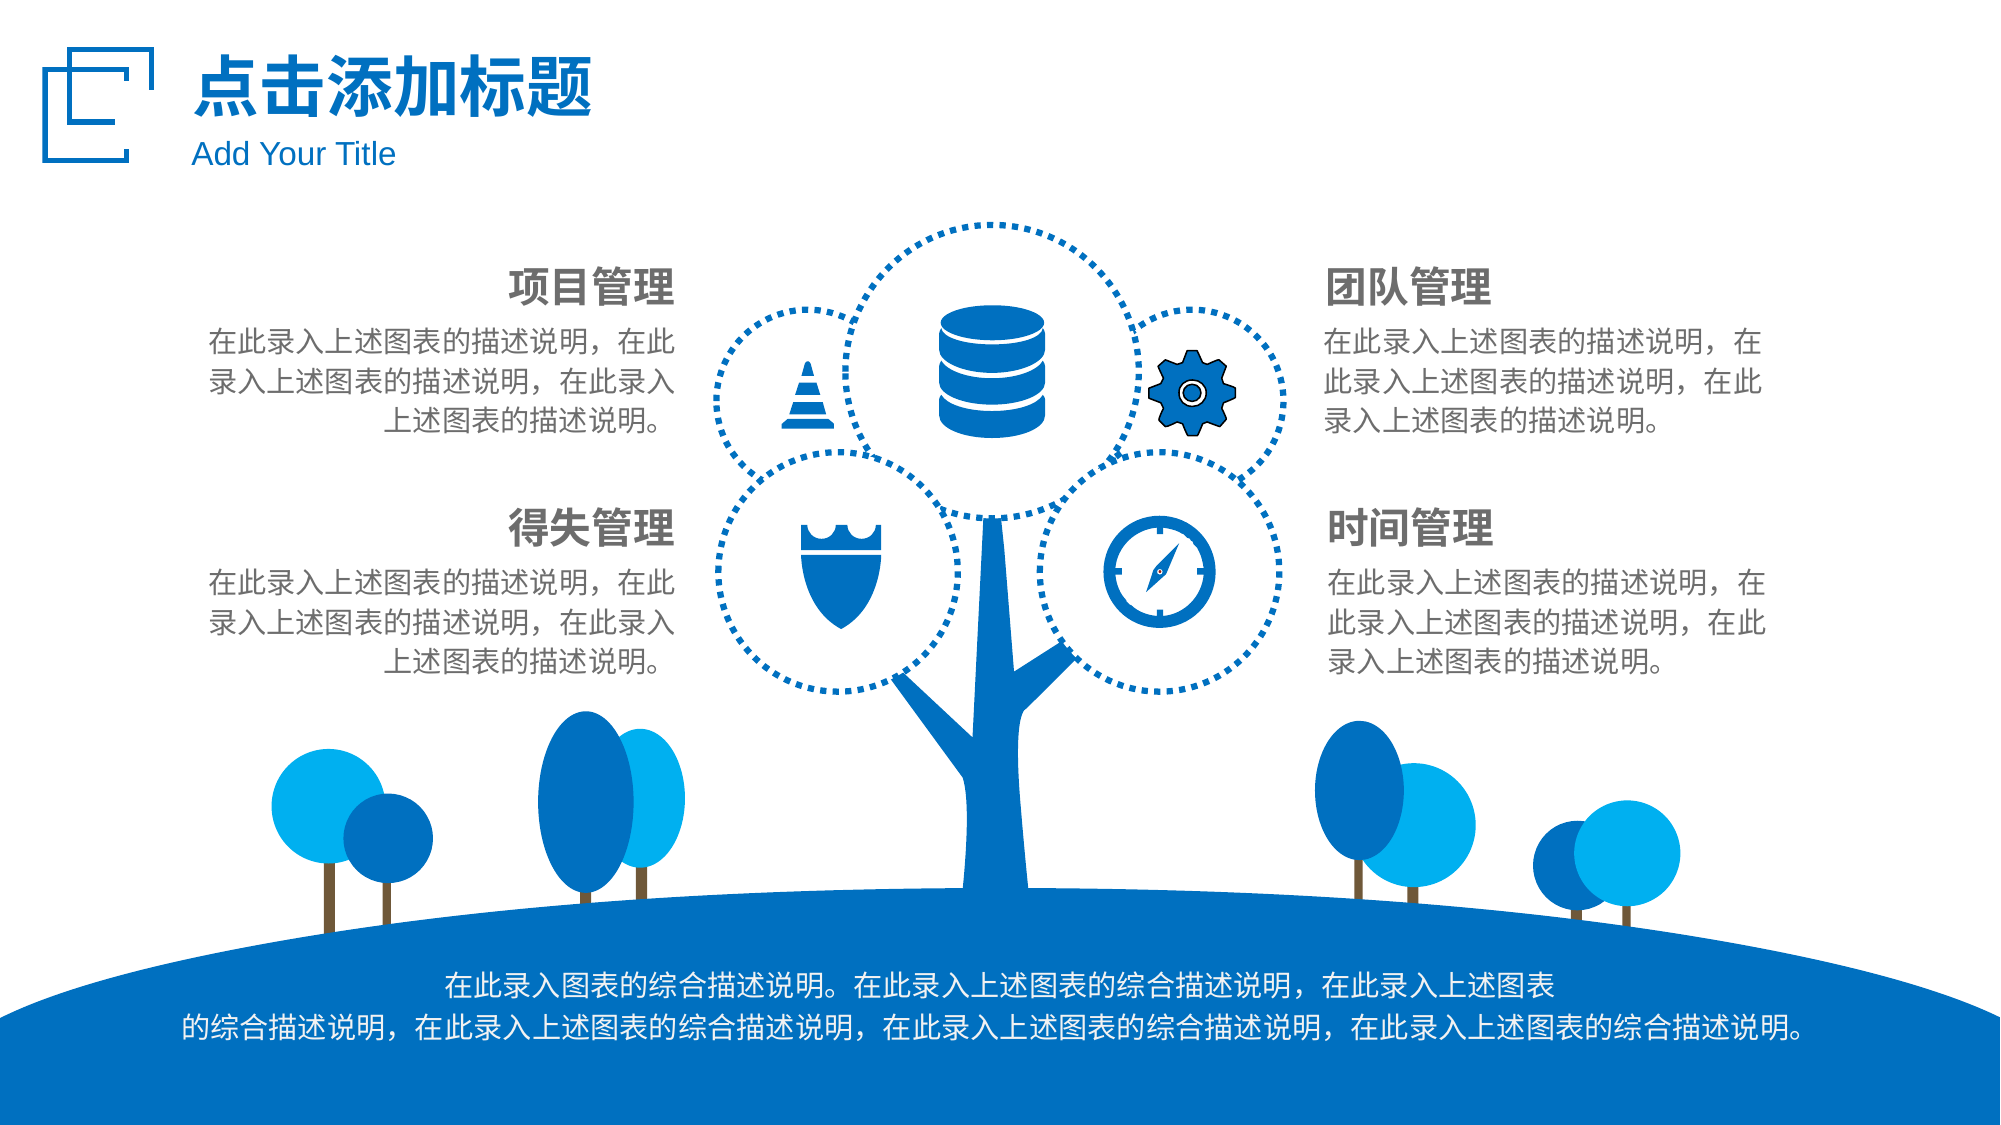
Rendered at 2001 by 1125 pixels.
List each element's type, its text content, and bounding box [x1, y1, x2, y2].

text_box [1532, 800, 1681, 945]
text_box [211, 888, 1790, 954]
text_box 在此录入上述图表的描述说明，在此录入上述图表的描述说明，在此录入上述图表的描述说明。 [167, 552, 692, 669]
text_box [900, 519, 1044, 888]
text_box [538, 711, 685, 920]
text_box 项目管理 [493, 253, 691, 319]
text_box [0, 963, 2000, 1125]
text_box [271, 748, 433, 945]
text_box 在此录入上述图表的描述说明，在此录入上述图表的描述说明，在此录入上述图表的描述说明。 [1312, 552, 1811, 669]
text_box 团队管理 [1310, 253, 1508, 319]
text_box 得失管理 [493, 503, 691, 560]
text_box 点击添加标题 [177, 36, 609, 132]
text_box 时间管理 [1312, 494, 1510, 560]
text_box 在此录入上述图表的描述说明，在此录入上述图表的描述说明，在此录入上述图表的描述说明。 [1308, 311, 1807, 477]
text_box 在此录入上述图表的描述说明，在此录入上述图表的描述说明，在此录入上述图表的描述说明。 [167, 311, 692, 503]
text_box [1314, 720, 1476, 907]
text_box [1139, 309, 1284, 493]
text_box Add Your Title [176, 124, 555, 180]
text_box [718, 452, 958, 692]
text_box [716, 309, 845, 493]
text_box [1039, 452, 1280, 692]
text_box 在此录入图表的综合描述说明。在此录入上述图表的综合描述说明，在此录入上述图表 的综合描述说明，在此录入上述图表的综合描述说明，在此录入上述图表的综合描述说明，在此录入上述图表的综合描述说明。 [169, 954, 1831, 1050]
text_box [845, 224, 1139, 519]
